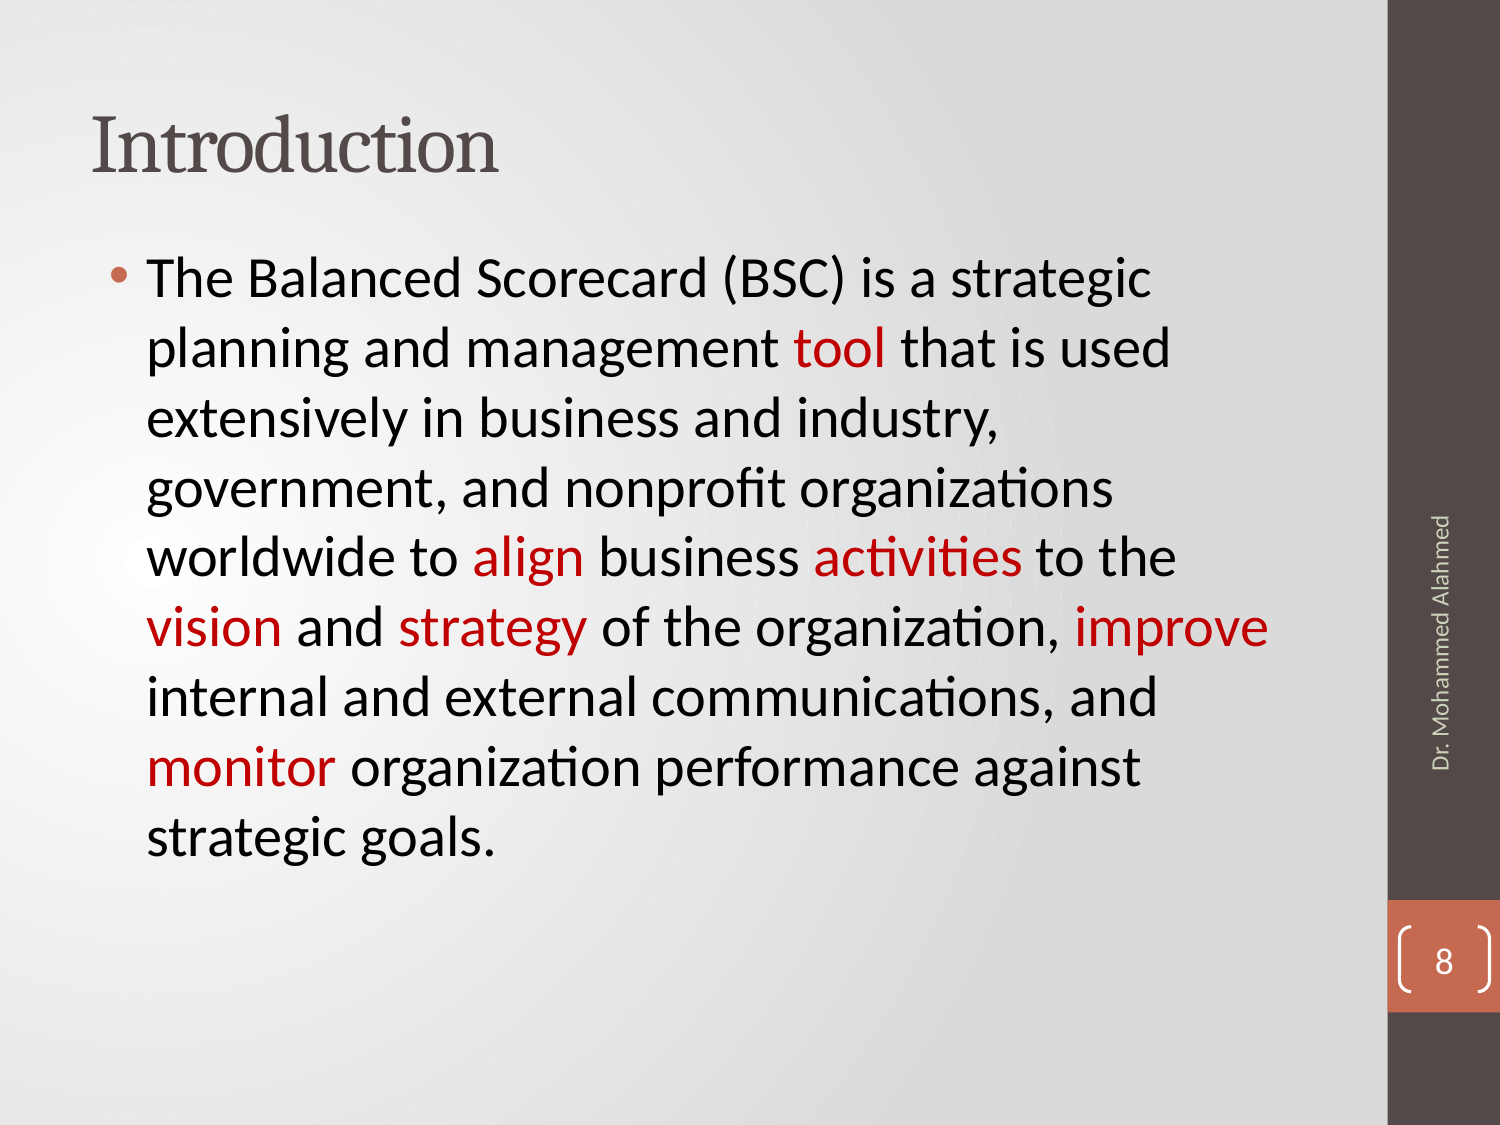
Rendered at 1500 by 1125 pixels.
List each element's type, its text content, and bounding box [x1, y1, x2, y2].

slide_number 8 [1397, 925, 1492, 994]
list The Balanced Scorecard (BSC) is a strategic planning and management tool that is used extensively in business and industry, government, and nonprofit organizations worldwide to align business activities to the vision and strategy of the organization, improve internal and external communications, and monitor organization performance against strategic goals. [75, 231, 1306, 976]
footer Dr. Mohammed Alahmed [1408, 500, 1469, 889]
title Introduction [75, 45, 1325, 233]
